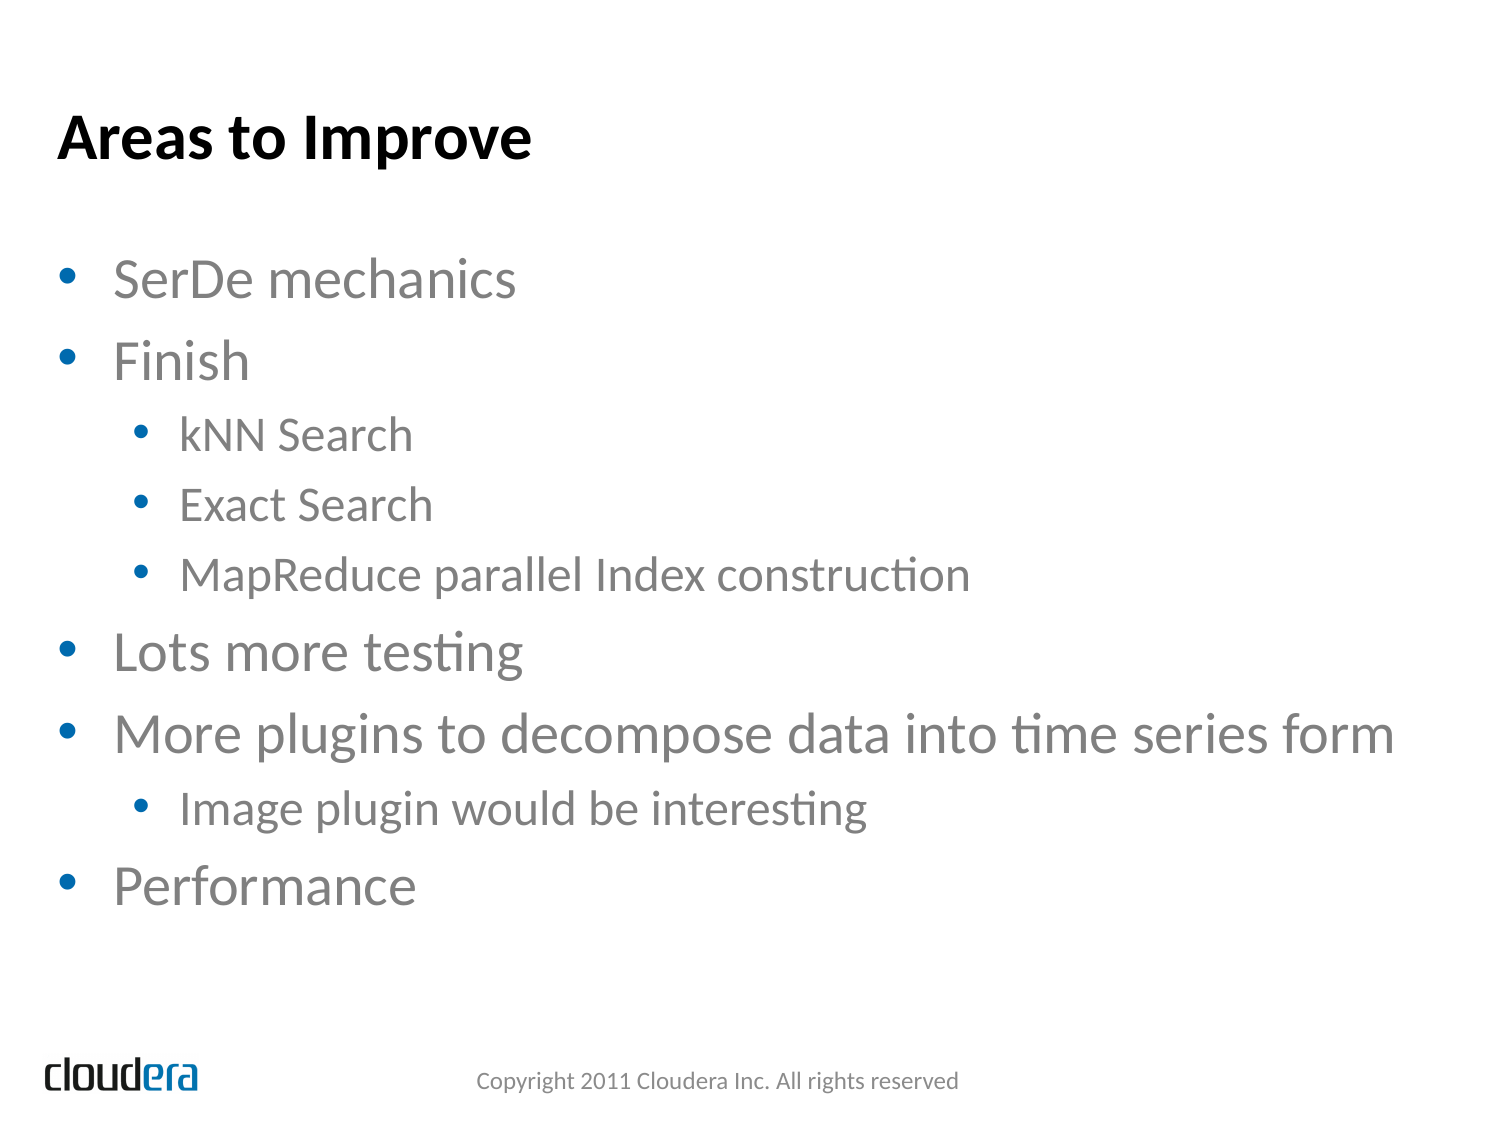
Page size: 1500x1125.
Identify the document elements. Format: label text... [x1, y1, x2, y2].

footer Copyright 2011 Cloudera Inc. All rights reserved [375, 1063, 1063, 1096]
picture [42, 1053, 199, 1094]
list SerDe mechanics Finish kNN Search Exact Search MapReduce parallel Index construction Lots more testing More plugins to decompose data into time series form Image plugin would be interesting Performance [42, 232, 1461, 1043]
title Areas to Improve [42, 35, 1461, 232]
